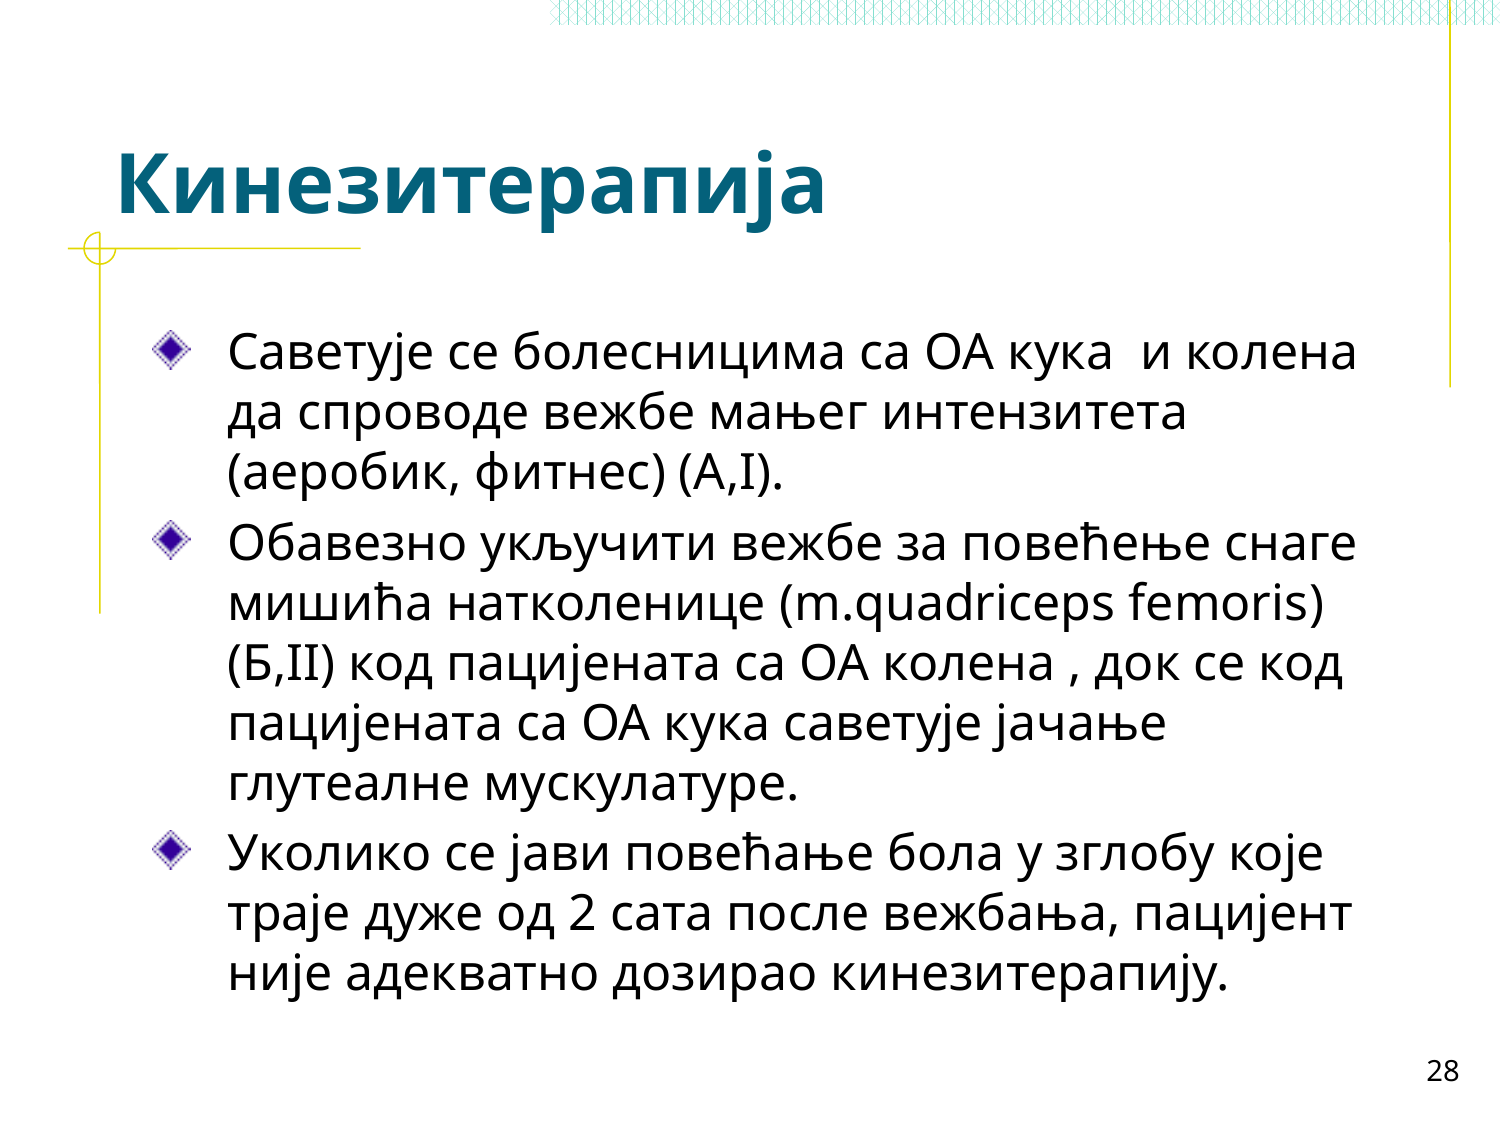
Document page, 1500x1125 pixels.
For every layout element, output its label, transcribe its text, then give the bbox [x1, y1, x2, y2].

slide_number 28 [1162, 1025, 1475, 1100]
picture [152, 830, 191, 870]
list Саветује се болесницима са ОА кука и колена да спроводе вежбе мањег интензитета (аеробик, фитнес) (А,I). Обавезно укључити вежбе за повећење снаге мишића натколенице (m.quadriceps femoris) (Б,II) код пацијената са ОА колена , док се код пацијената са ОА кука саветује јачање глутеалне мускулатуре. Уколико се јави повећање бола у зглобу које траје дуже од 2 сата после вежбања, пацијент није адекватно дозирао кинезитерапију. [137, 312, 1413, 988]
picture [152, 520, 191, 560]
picture [152, 330, 191, 370]
title Кинезитерапија [99, 49, 1376, 238]
